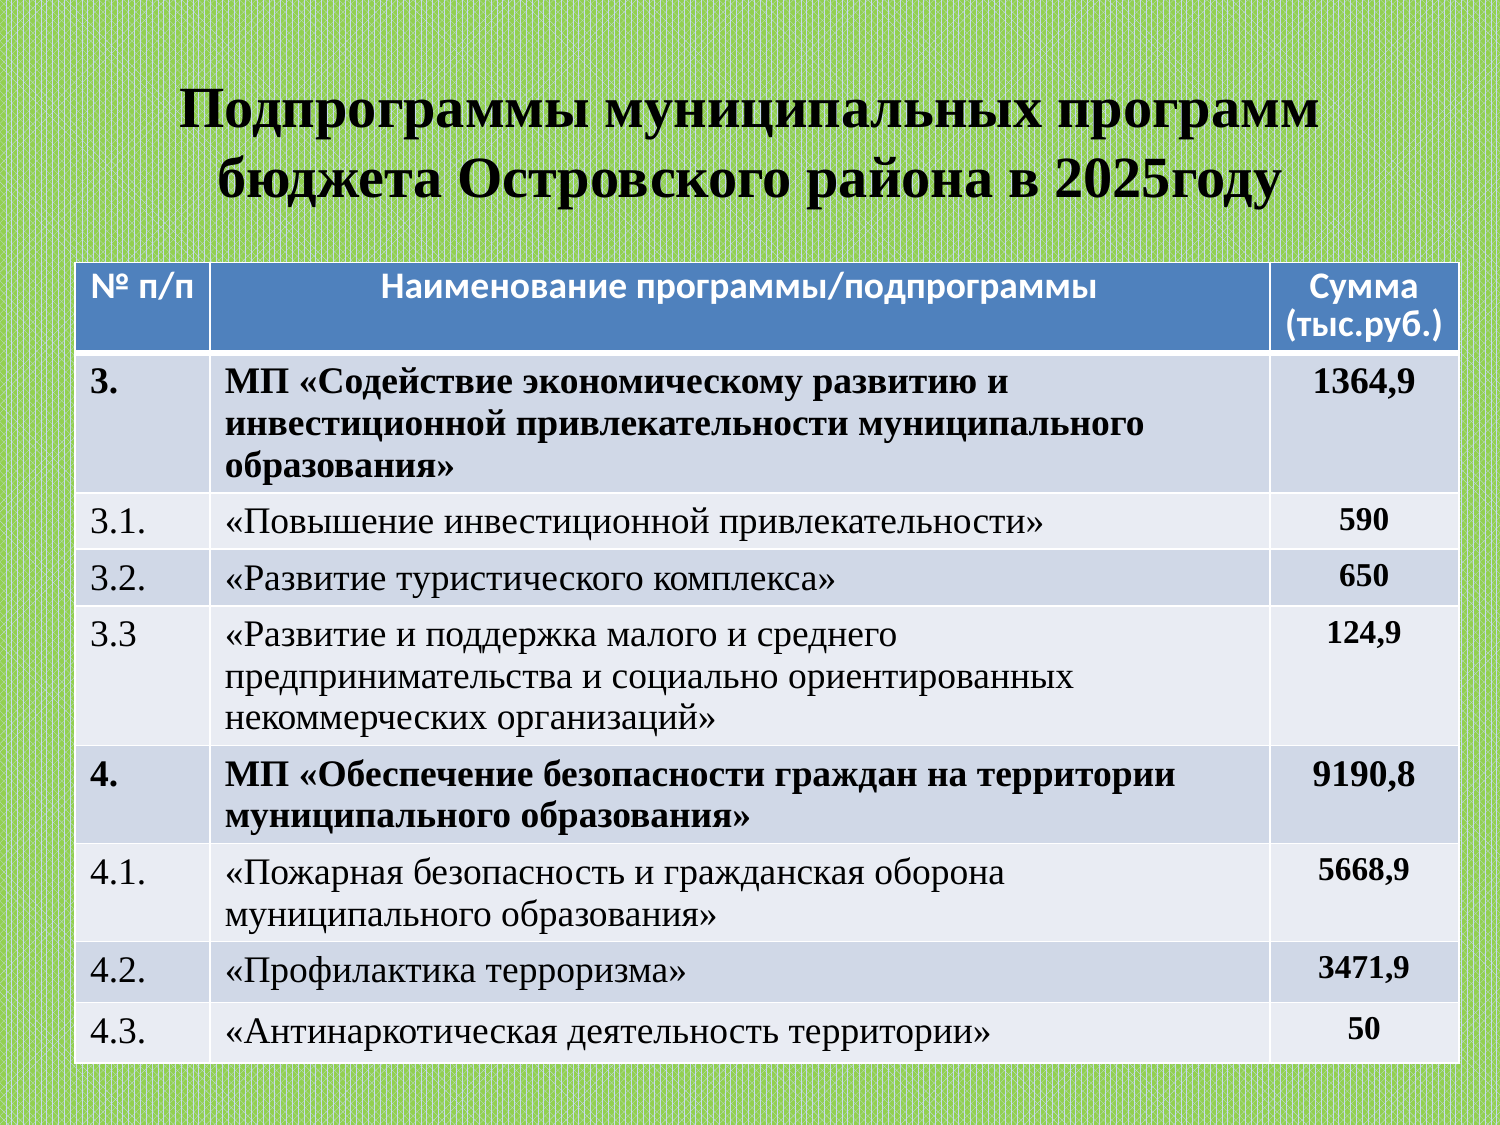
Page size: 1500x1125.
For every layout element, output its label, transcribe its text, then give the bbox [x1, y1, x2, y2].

table_cell 3.1. [76, 494, 209, 548]
table_cell 4.2. [76, 942, 209, 1002]
table_cell «Пожарная безопасность и гражданская оборона муниципального образования» [211, 844, 1269, 941]
table_header № п/п [76, 263, 209, 350]
table_cell 590 [1271, 494, 1458, 548]
table_header Наименование программы/подпрограммы [211, 263, 1269, 350]
table_cell МП «Обеспечение безопасности граждан на территории муниципального образования» [211, 746, 1269, 843]
table_cell «Антинаркотическая деятельность территории» [211, 1003, 1269, 1062]
table_cell МП «Содействие экономическому развитию и инвестиционной привлекательности муниципального образования» [211, 356, 1269, 492]
table_cell 9190,8 [1271, 746, 1458, 843]
table_cell 3471,9 [1271, 942, 1458, 1002]
table_cell «Развитие и поддержка малого и среднего предпринимательства и социально ориентированных некоммерческих организаций» [211, 607, 1269, 745]
table_cell 1364,9 [1271, 356, 1458, 492]
table_cell 650 [1271, 550, 1458, 605]
table_cell 3.3 [76, 607, 209, 745]
table_cell 3.2. [76, 550, 209, 605]
table_cell 124,9 [1271, 607, 1458, 745]
table_cell «Профилактика терроризма» [211, 942, 1269, 1002]
table_cell 3. [76, 356, 209, 492]
table_cell 50 [1271, 1003, 1458, 1062]
table_cell 4.3. [76, 1003, 209, 1062]
title Подпрограммы муниципальных программ бюджета Островского района в 2025году [74, 44, 1426, 233]
table_cell 4. [76, 746, 209, 843]
table_cell 5668,9 [1271, 844, 1458, 941]
table_cell «Развитие туристического комплекса» [211, 550, 1269, 605]
table_cell 4.1. [76, 844, 209, 941]
table_cell «Повышение инвестиционной привлекательности» [211, 494, 1269, 548]
table_header Сумма (тыс.руб.) [1271, 263, 1458, 350]
